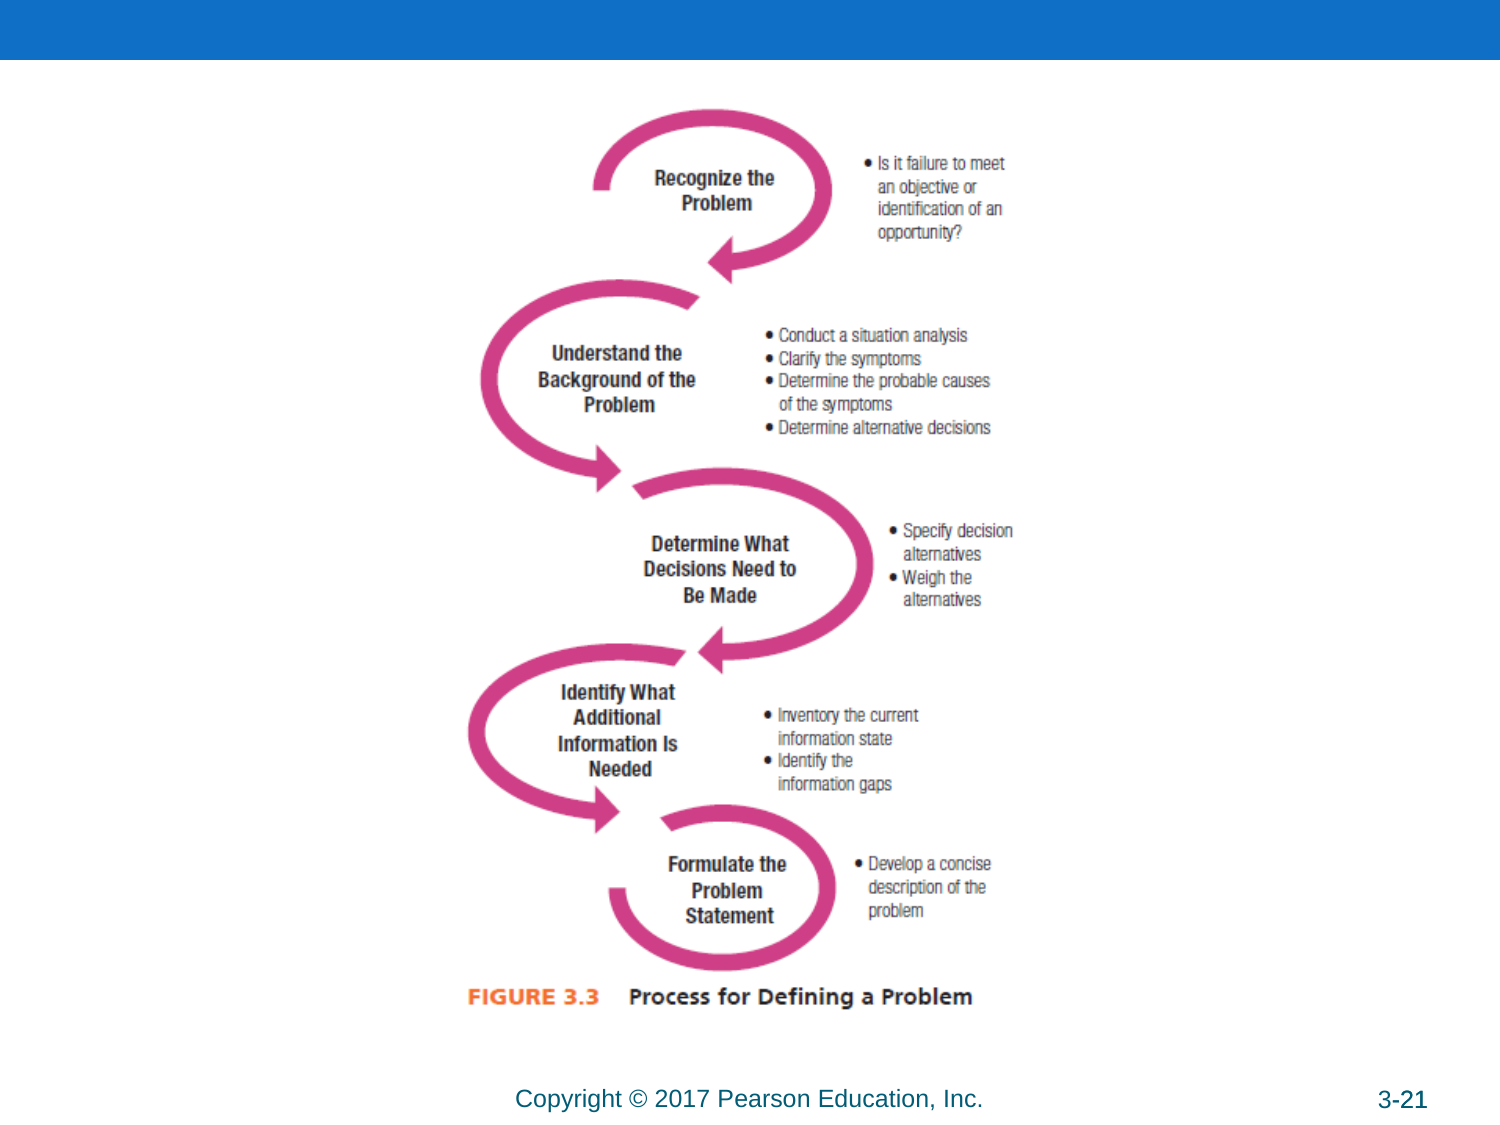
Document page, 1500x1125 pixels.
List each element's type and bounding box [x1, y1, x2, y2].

picture [641, 1100, 647, 1107]
picture [464, 91, 1036, 1033]
